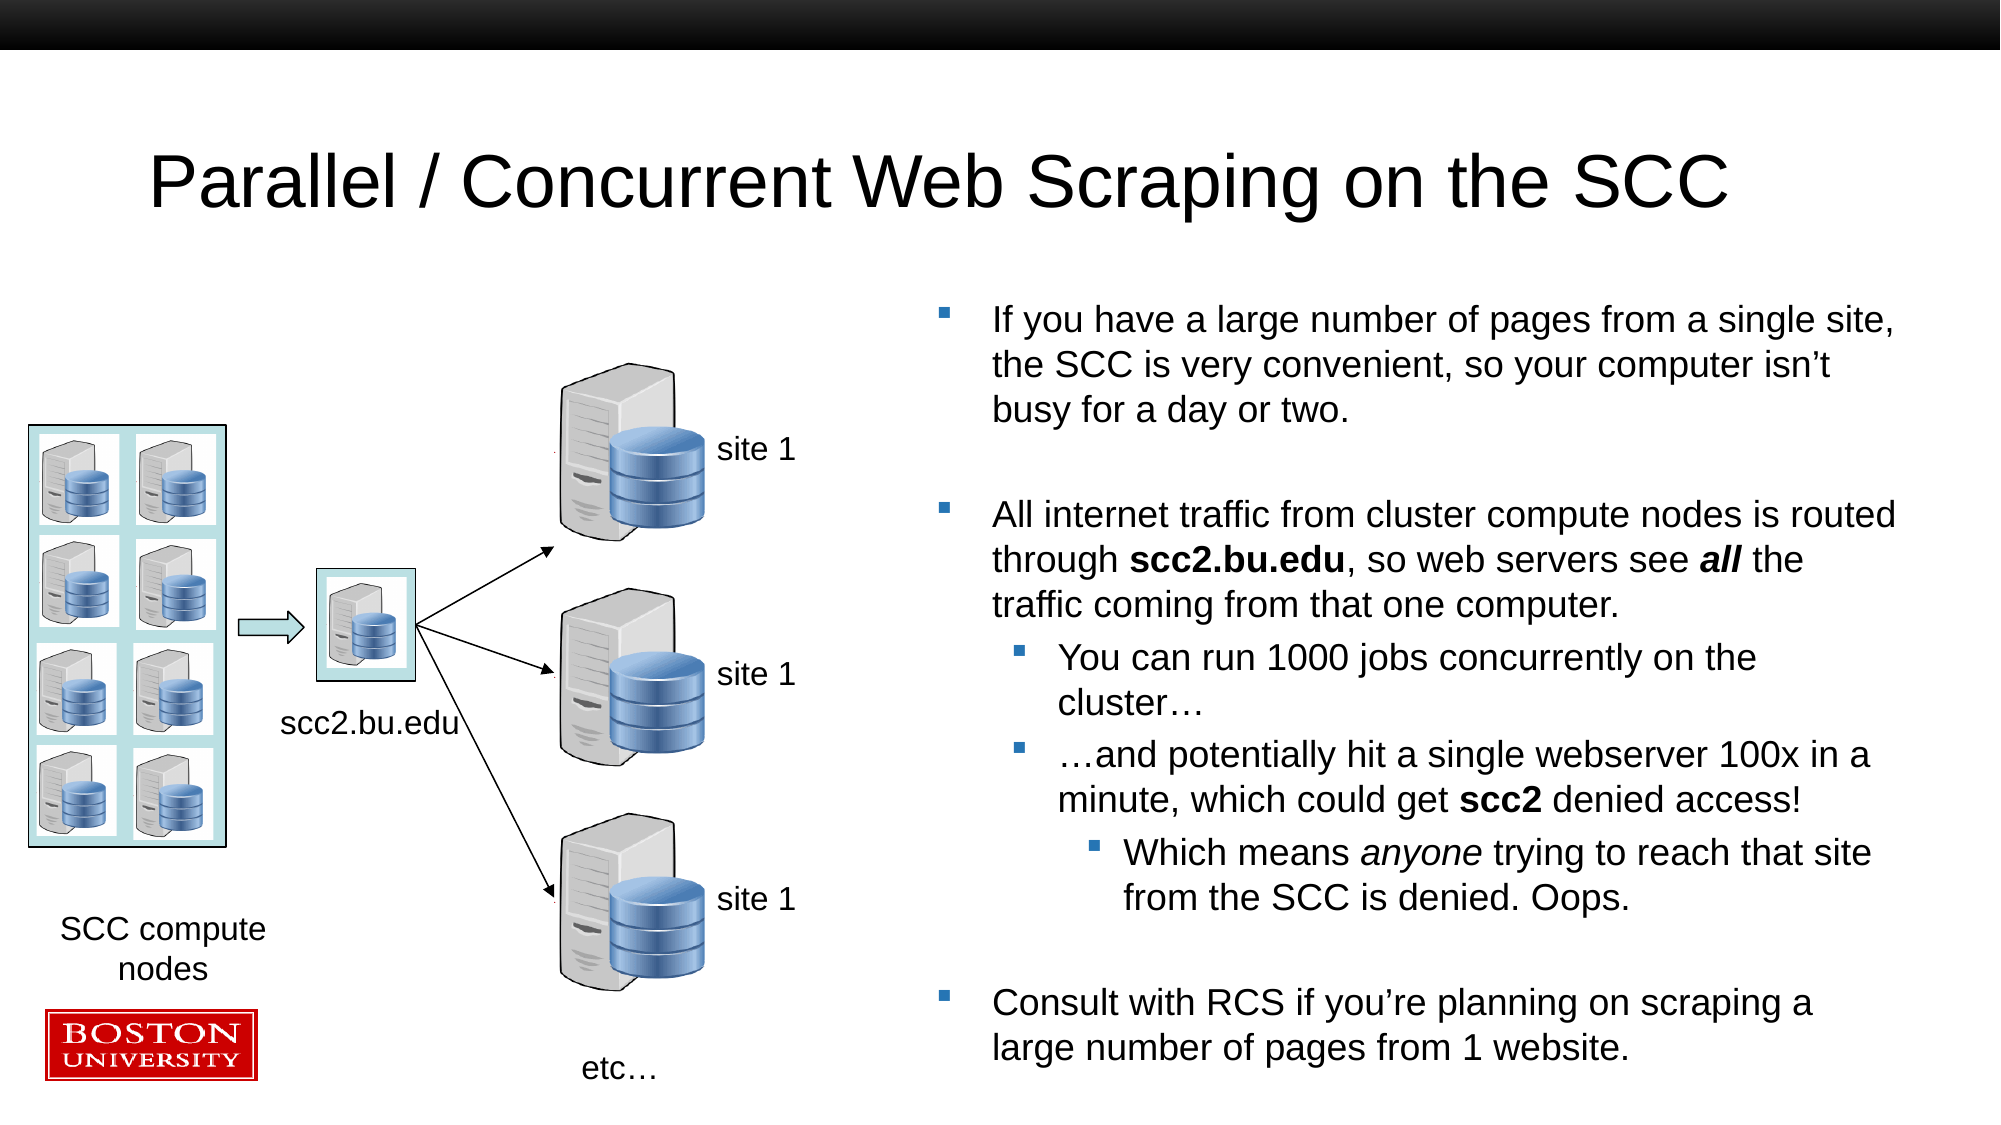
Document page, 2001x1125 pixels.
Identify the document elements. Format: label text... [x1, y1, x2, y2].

picture [135, 434, 217, 526]
picture [135, 538, 217, 630]
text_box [415, 546, 555, 623]
text_box [238, 611, 305, 644]
picture [39, 434, 120, 526]
picture [553, 349, 729, 547]
picture [36, 744, 117, 837]
title Parallel / Concurrent Web Scraping on the SCC [133, 125, 1867, 238]
text_box etc… [566, 1038, 675, 1094]
text_box site 1 [733, 869, 812, 925]
picture [45, 1009, 258, 1081]
text_box scc2.bu.edu [265, 693, 410, 749]
picture [36, 643, 117, 735]
text_box If you have a large number of pages from a single site, the SCC is very convenient, so your computer isn’t busy for a day or two. All internet traffic from cluster compute nodes is routed through scc2.bu.edu, so web servers see all the traffic coming from that one computer. You can run 1000 jobs concurrently on the cluster… …and potentially hit a single webserver 100x in a minute, which could get scc2 denied access! Which means anyone trying to reach that site from the SCC is denied. Oops. Consult with RCS if you’re planning on scraping a large number of pages from 1 website. [920, 287, 1914, 1094]
picture [133, 748, 214, 840]
picture [555, 574, 729, 772]
text_box [316, 568, 410, 681]
picture [133, 643, 214, 735]
picture [39, 535, 120, 627]
text_box site 1 [733, 645, 812, 700]
text_box [28, 425, 227, 848]
picture [326, 576, 407, 668]
text_box site 1 [733, 420, 812, 475]
picture [553, 798, 729, 997]
text_box SCC compute nodes [44, 899, 282, 995]
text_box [415, 624, 555, 898]
